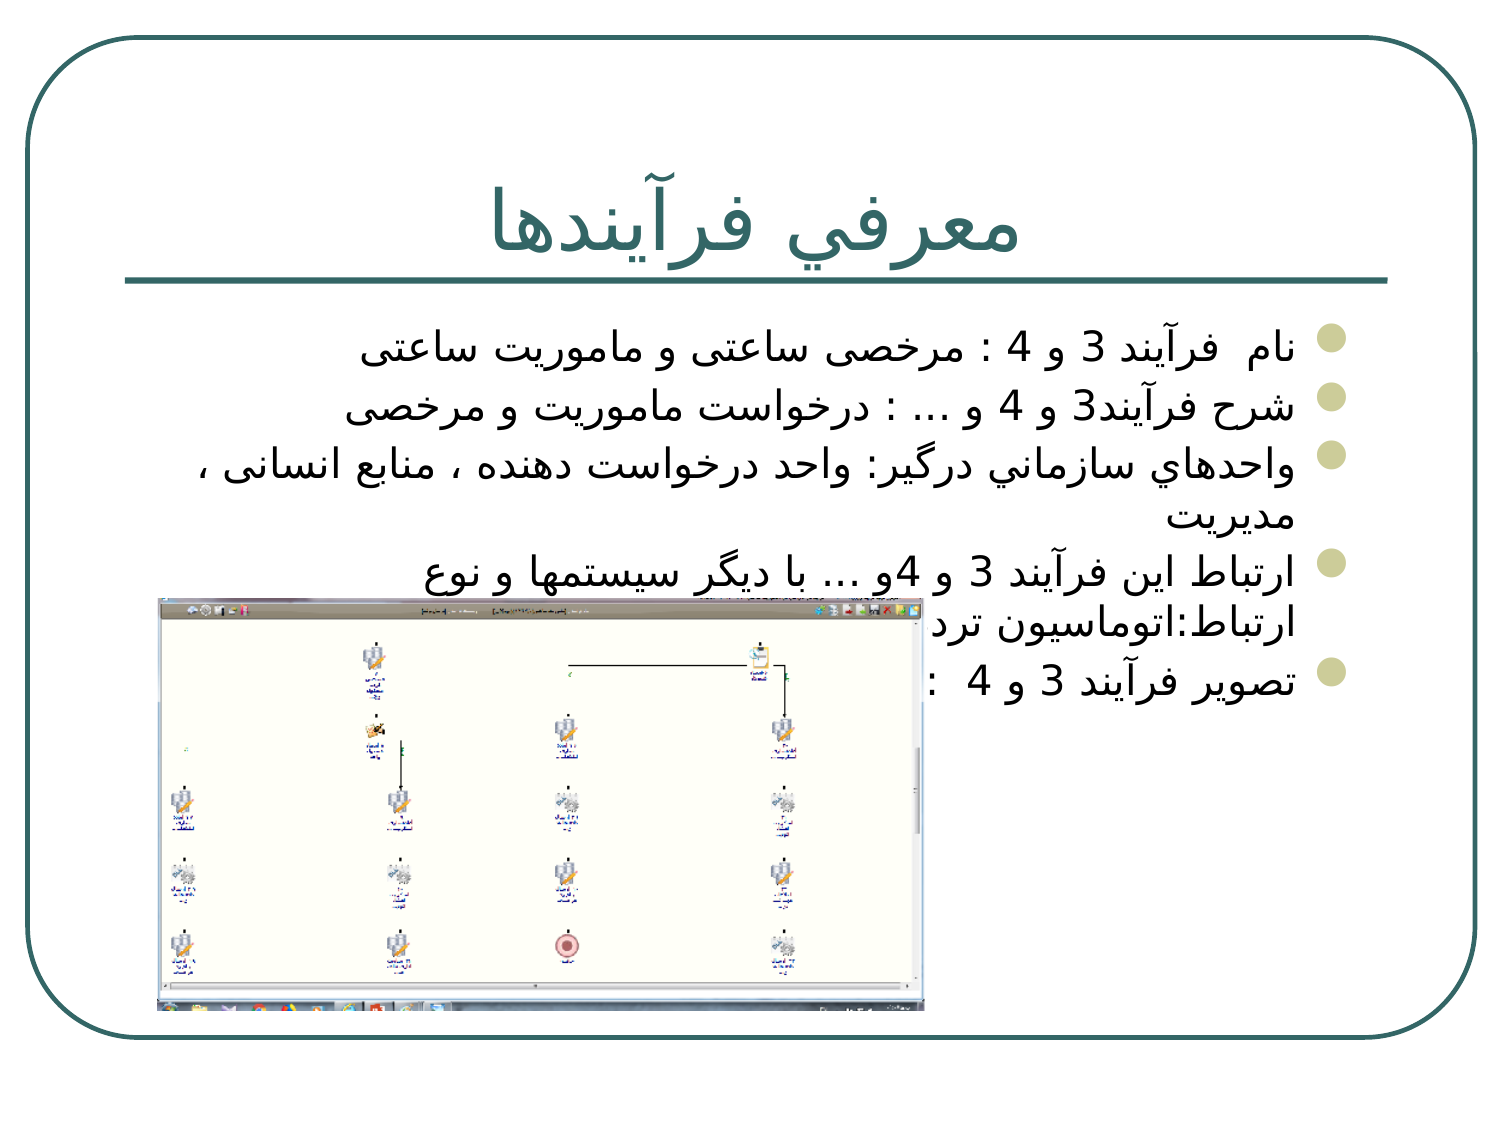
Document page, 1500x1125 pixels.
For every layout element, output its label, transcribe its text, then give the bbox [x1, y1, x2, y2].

list نام فرآيند 3 و 4 : مرخصی ساعتی و ماموریت ساعتی شرح فرآيند3 و 4 و ... : درخواست ماموریت و مرخصی واحدهاي سازماني درگير: واحد درخواست دهنده ، منابع انسانی ، مدیریت ارتباط اين فرآيند 3 و 4و ... با ديگر سيستمها و نوع ارتباط:اتوماسیون تردد کسرا از طریق وب سرویس تصوير فرآيند 3 و 4 : [125, 312, 1388, 975]
title معرفي فرآيندها [125, 87, 1388, 275]
picture [157, 597, 927, 1011]
